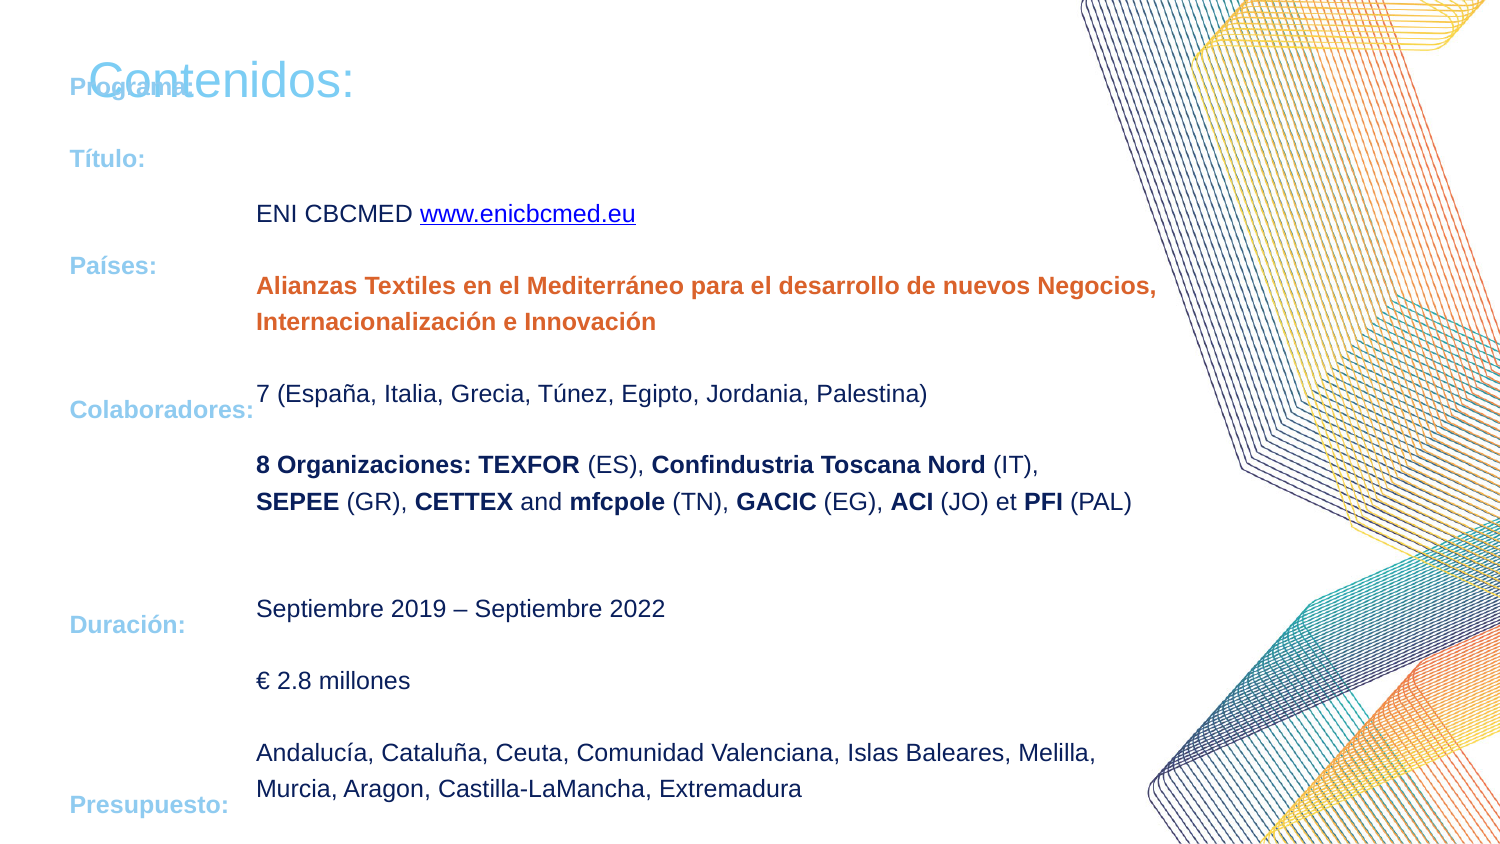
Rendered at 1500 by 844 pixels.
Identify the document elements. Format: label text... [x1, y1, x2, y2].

text_box Programa: Título: Países: Colaboradores: Duración: Presupuesto: * Regiones Elegibles en España [26, 58, 269, 844]
text_box ENI CBCMED www.enicbcmed.eu Alianzas Textiles en el Mediterráneo para el desarrollo de nuevos Negocios, Internacionalización e Innovación 7 (España, Italia, Grecia, Túnez, Egipto, Jordania, Palestina) 8 Organizaciones: TEXFOR (ES), Confindustria Toscana Nord (IT), SEPEE (GR), CETTEX and mfcpole (TN), GACIC (EG), ACI (JO) et PFI (PAL) Septiembre 2019 – Septiembre 2022 € 2.8 millones Andalucía, Cataluña, Ceuta, Comunidad Valenciana, Islas Baleares, Melilla, Murcia, Aragon, Castilla-LaMancha, Extremadura [250, 186, 1173, 844]
picture [0, 0, 1500, 844]
text_box Contenidos: [83, 41, 960, 113]
